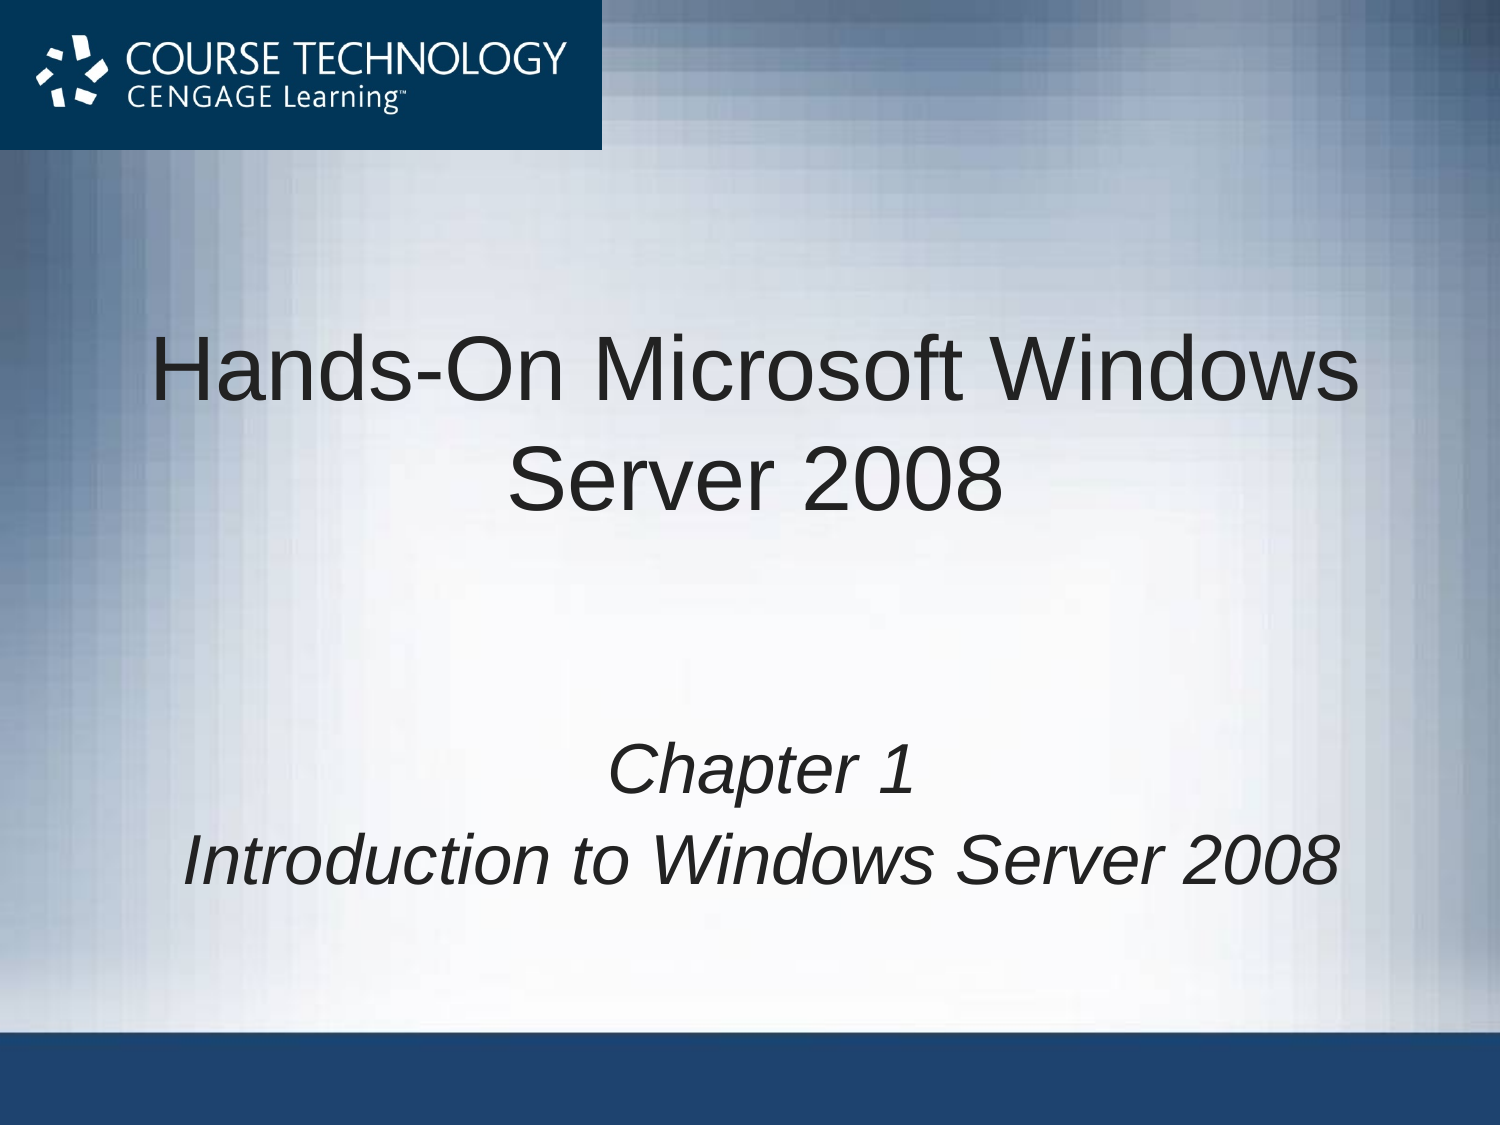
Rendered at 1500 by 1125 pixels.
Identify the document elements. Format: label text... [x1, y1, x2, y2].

subtitle Chapter 1 Introduction to Windows Server 2008 [99, 724, 1426, 963]
picture [0, 0, 1500, 1125]
title Hands-On Microsoft Windows Server 2008 [99, 237, 1413, 601]
